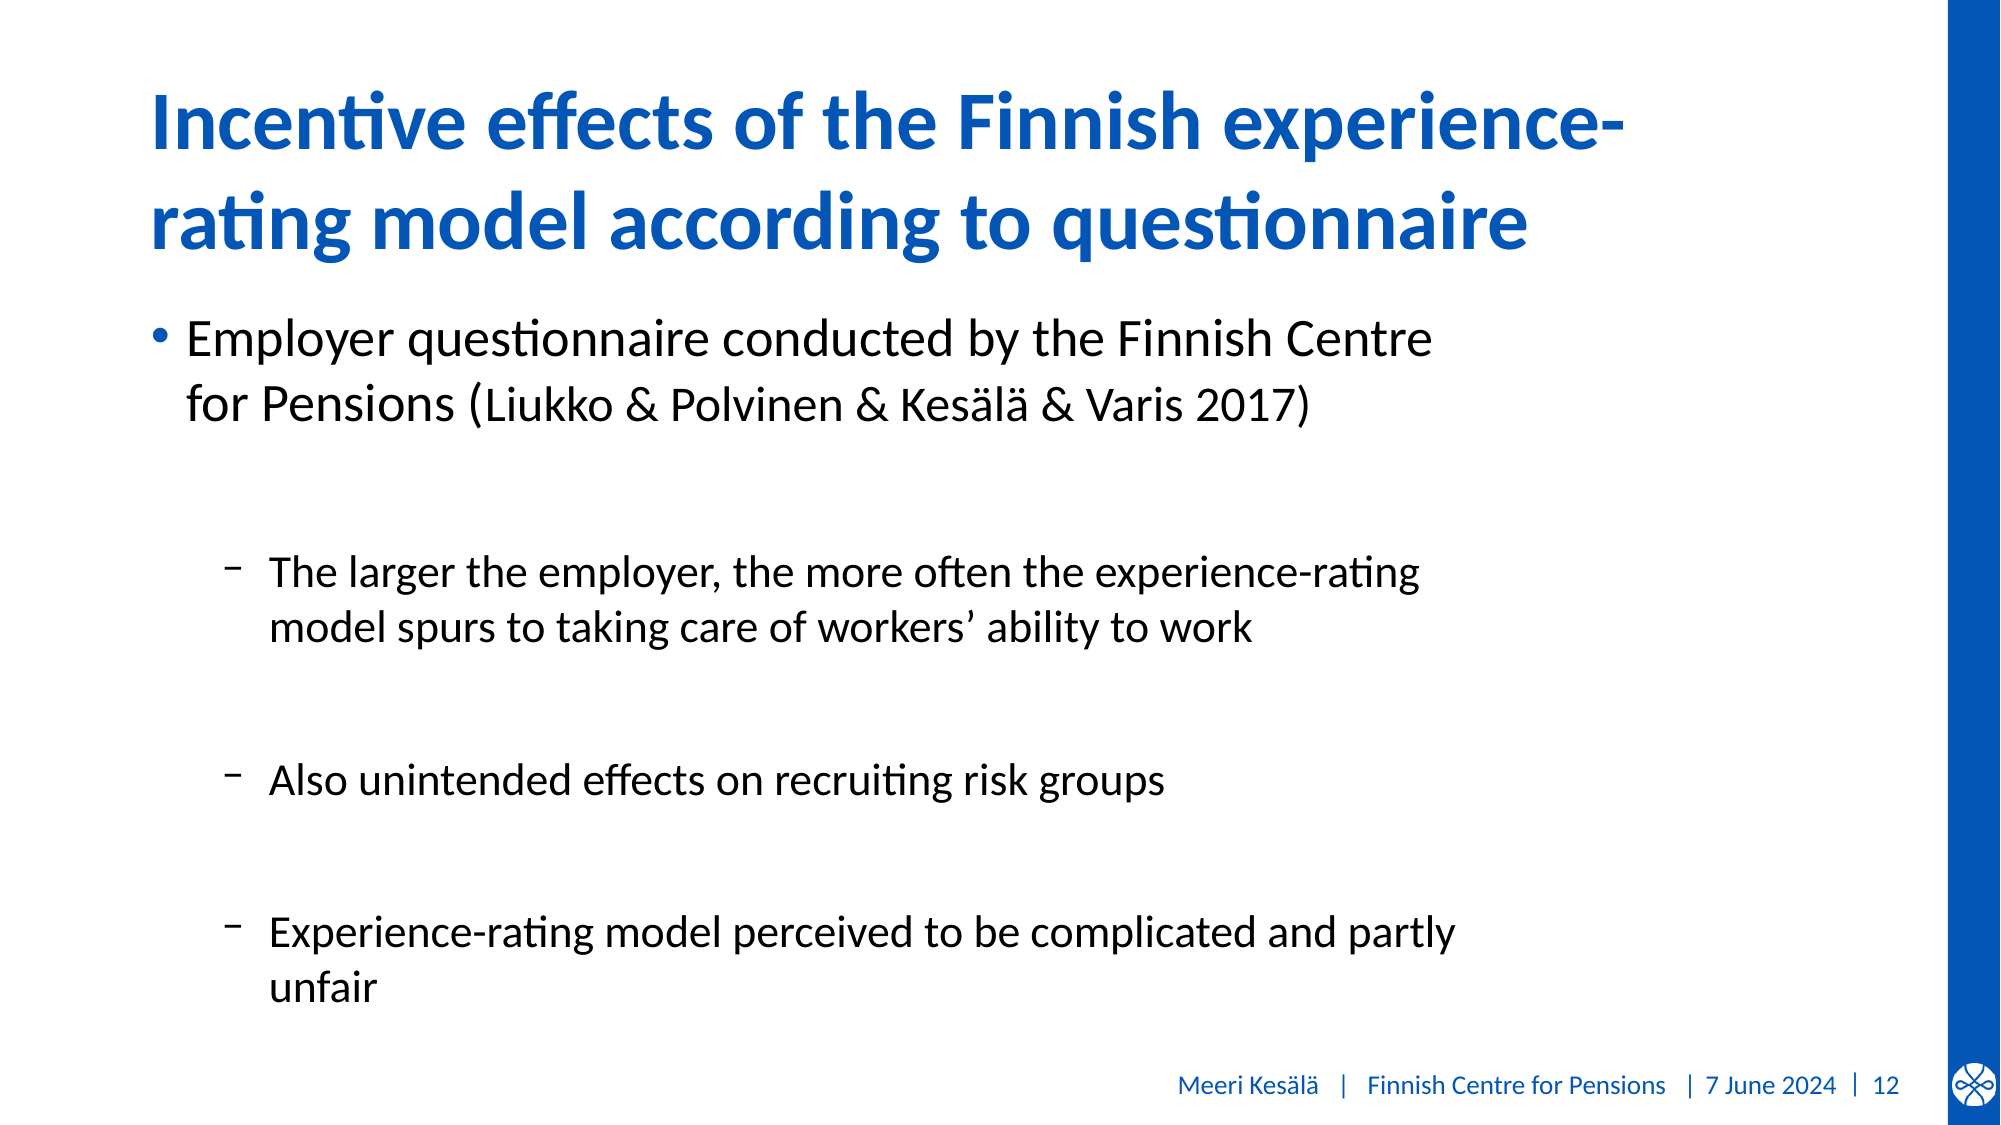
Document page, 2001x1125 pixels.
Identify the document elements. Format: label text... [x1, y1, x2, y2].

list Employer questionnaire conducted by the Finnish Centre for Pensions (Liukko & Polvinen & Kesälä & Varis 2017) The larger the employer, the more often the experience-rating model spurs to taking care of workers’ ability to work Also unintended effects on recruiting risk groups Experience-rating model perceived to be complicated and partly unfair [135, 295, 1473, 953]
picture [1952, 1063, 1996, 1106]
title Incentive effects of the Finnish experience-rating model according to questionnaire [135, 59, 1701, 278]
slide_number 12 [1858, 1057, 1924, 1111]
footer Meeri Kesälä | Finnish Centre for Pensions | [929, 1057, 1709, 1111]
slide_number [1709, 1057, 1858, 1111]
